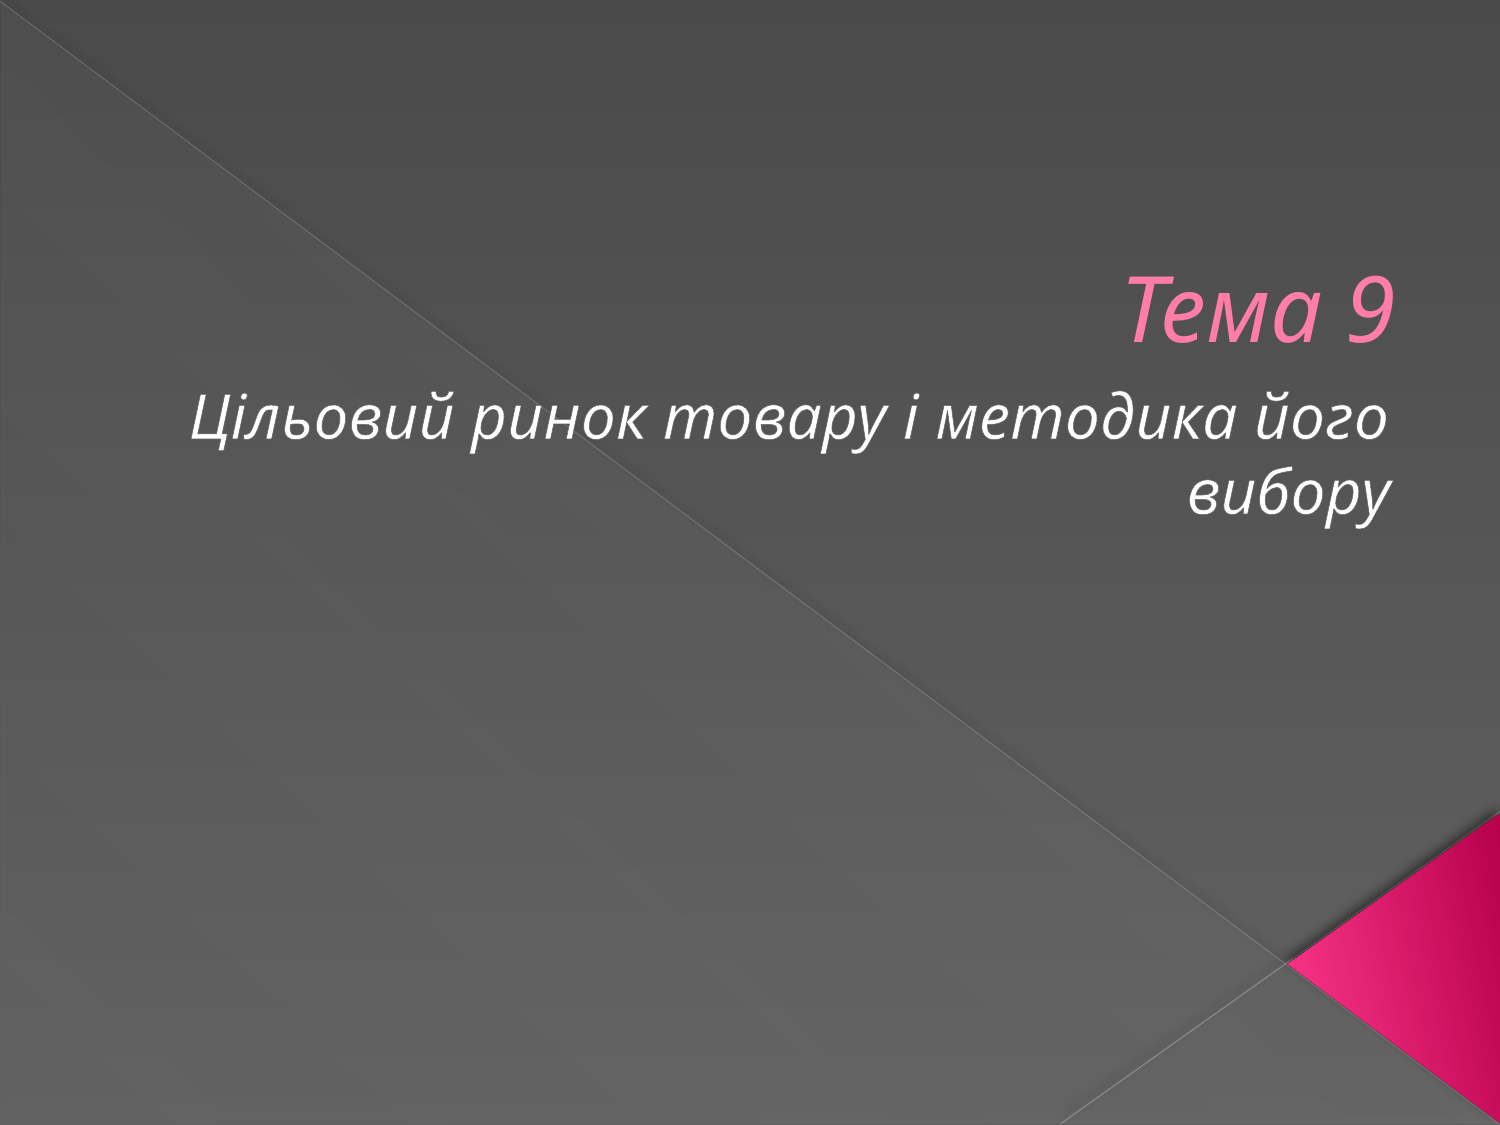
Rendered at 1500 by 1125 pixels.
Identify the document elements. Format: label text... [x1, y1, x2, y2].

title Тема 9 [88, 127, 1412, 369]
subtitle Цільовий ринок товару і методика його вибору [88, 369, 1412, 657]
